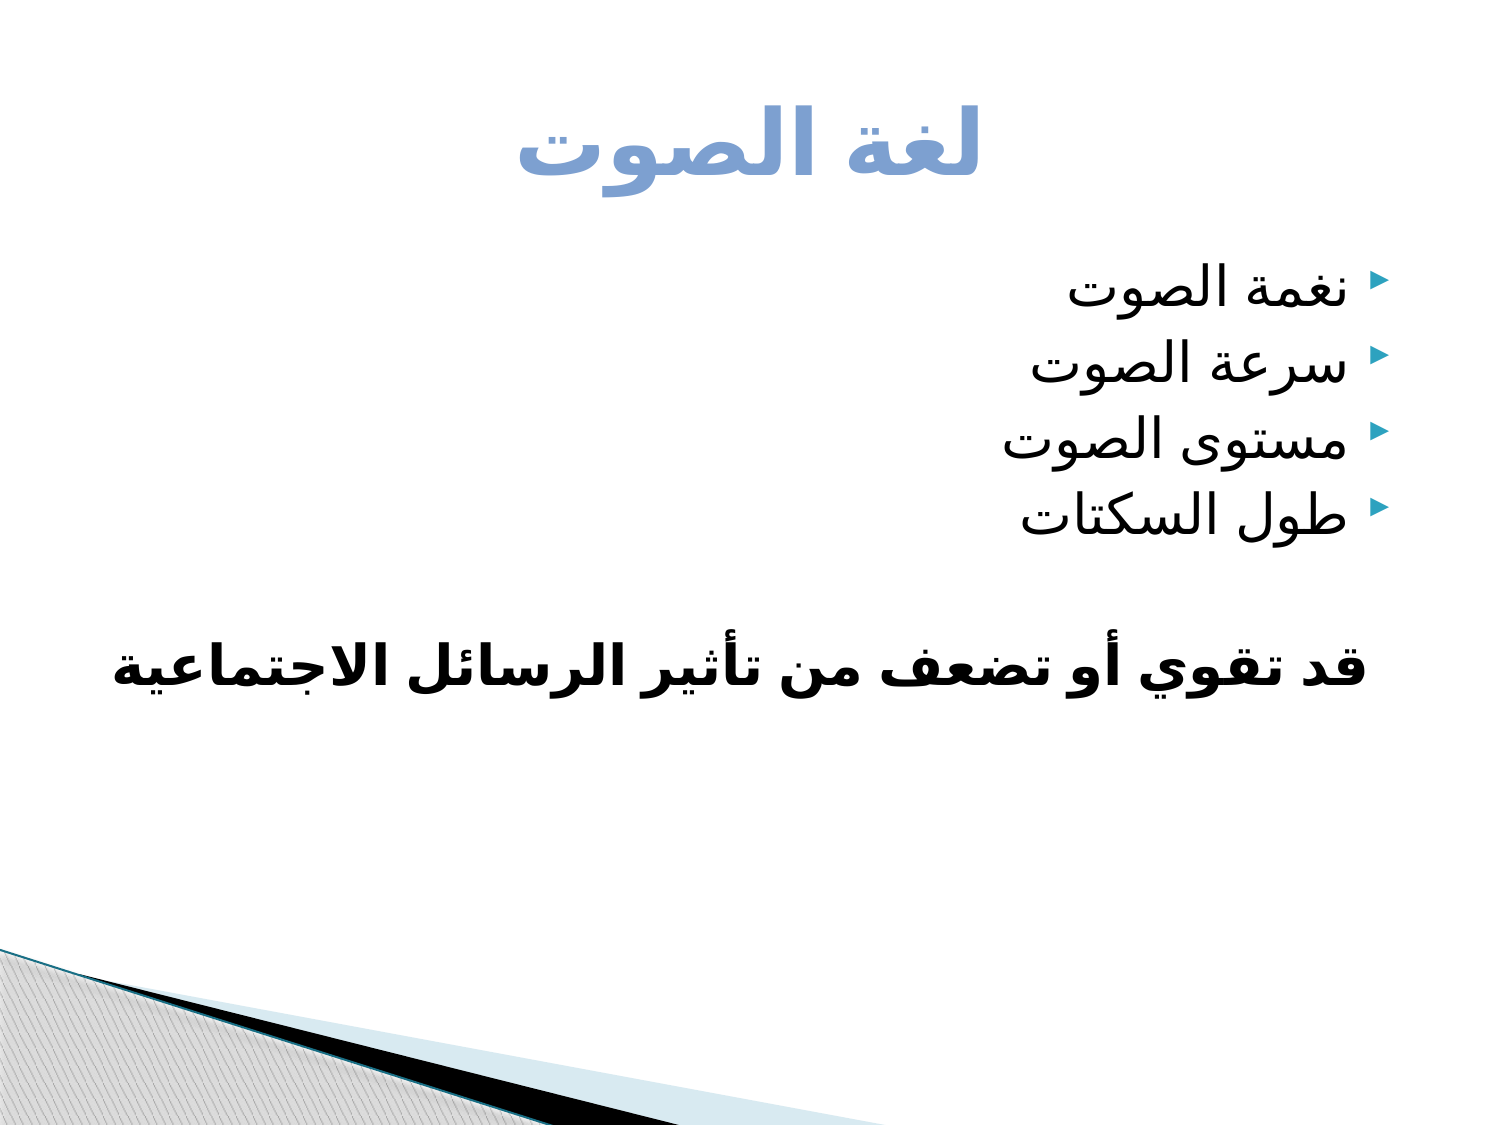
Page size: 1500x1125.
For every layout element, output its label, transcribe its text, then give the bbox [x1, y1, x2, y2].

title لغة الصوت [75, 45, 1425, 233]
list نغمة الصوت سرعة الصوت مستوى الصوت طول السكتات قد تقوي أو تضعف من تأثير الرسائل الاجتماعية [75, 243, 1425, 986]
